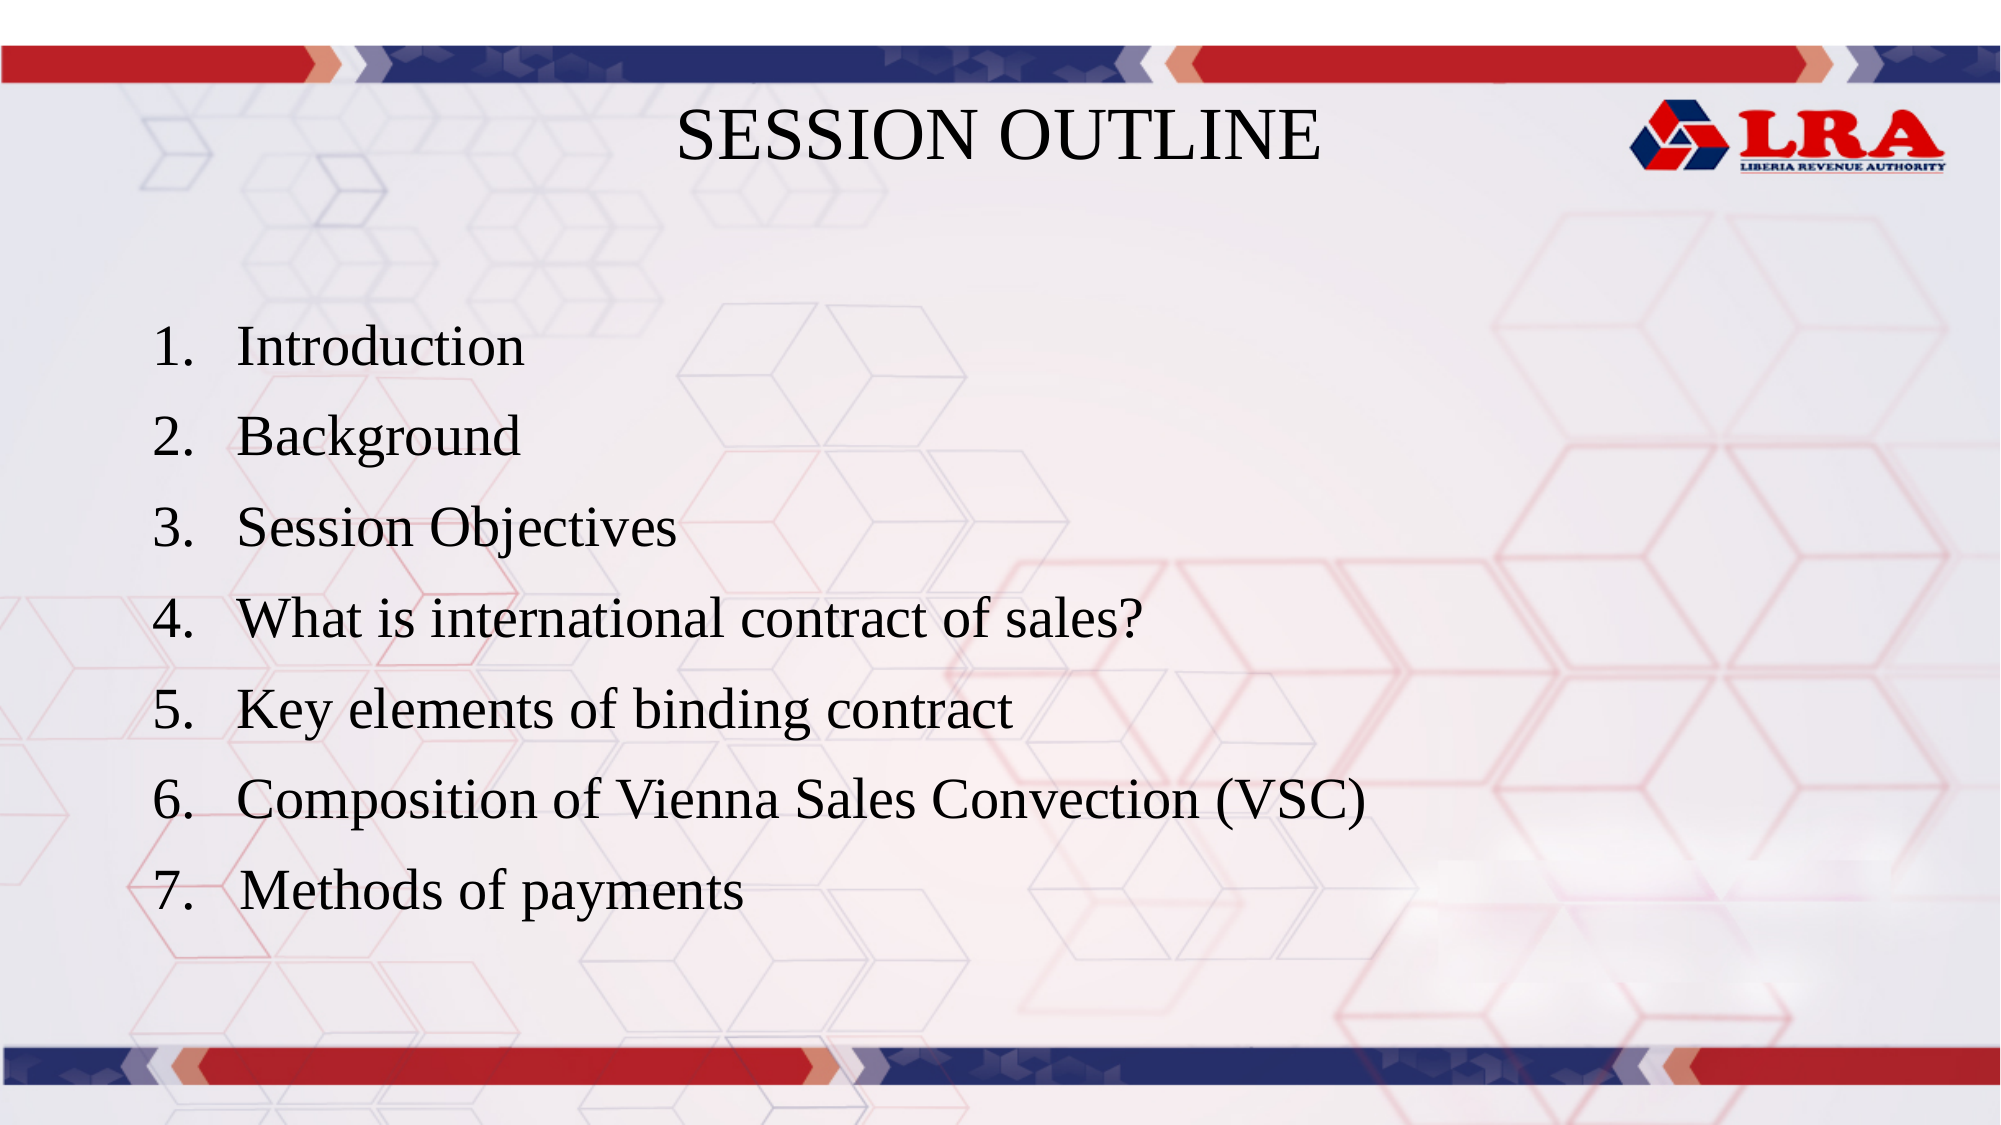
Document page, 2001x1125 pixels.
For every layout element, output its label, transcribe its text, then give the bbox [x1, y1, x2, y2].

picture [0, 0, 2001, 1125]
list Introduction Background Session Objectives What is international contract of sales? Key elements of binding contract Composition of Vienna Sales Convection (VSC) 7. Methods of payments [137, 299, 1863, 1014]
title SESSION OUTLINE [137, 59, 1863, 211]
